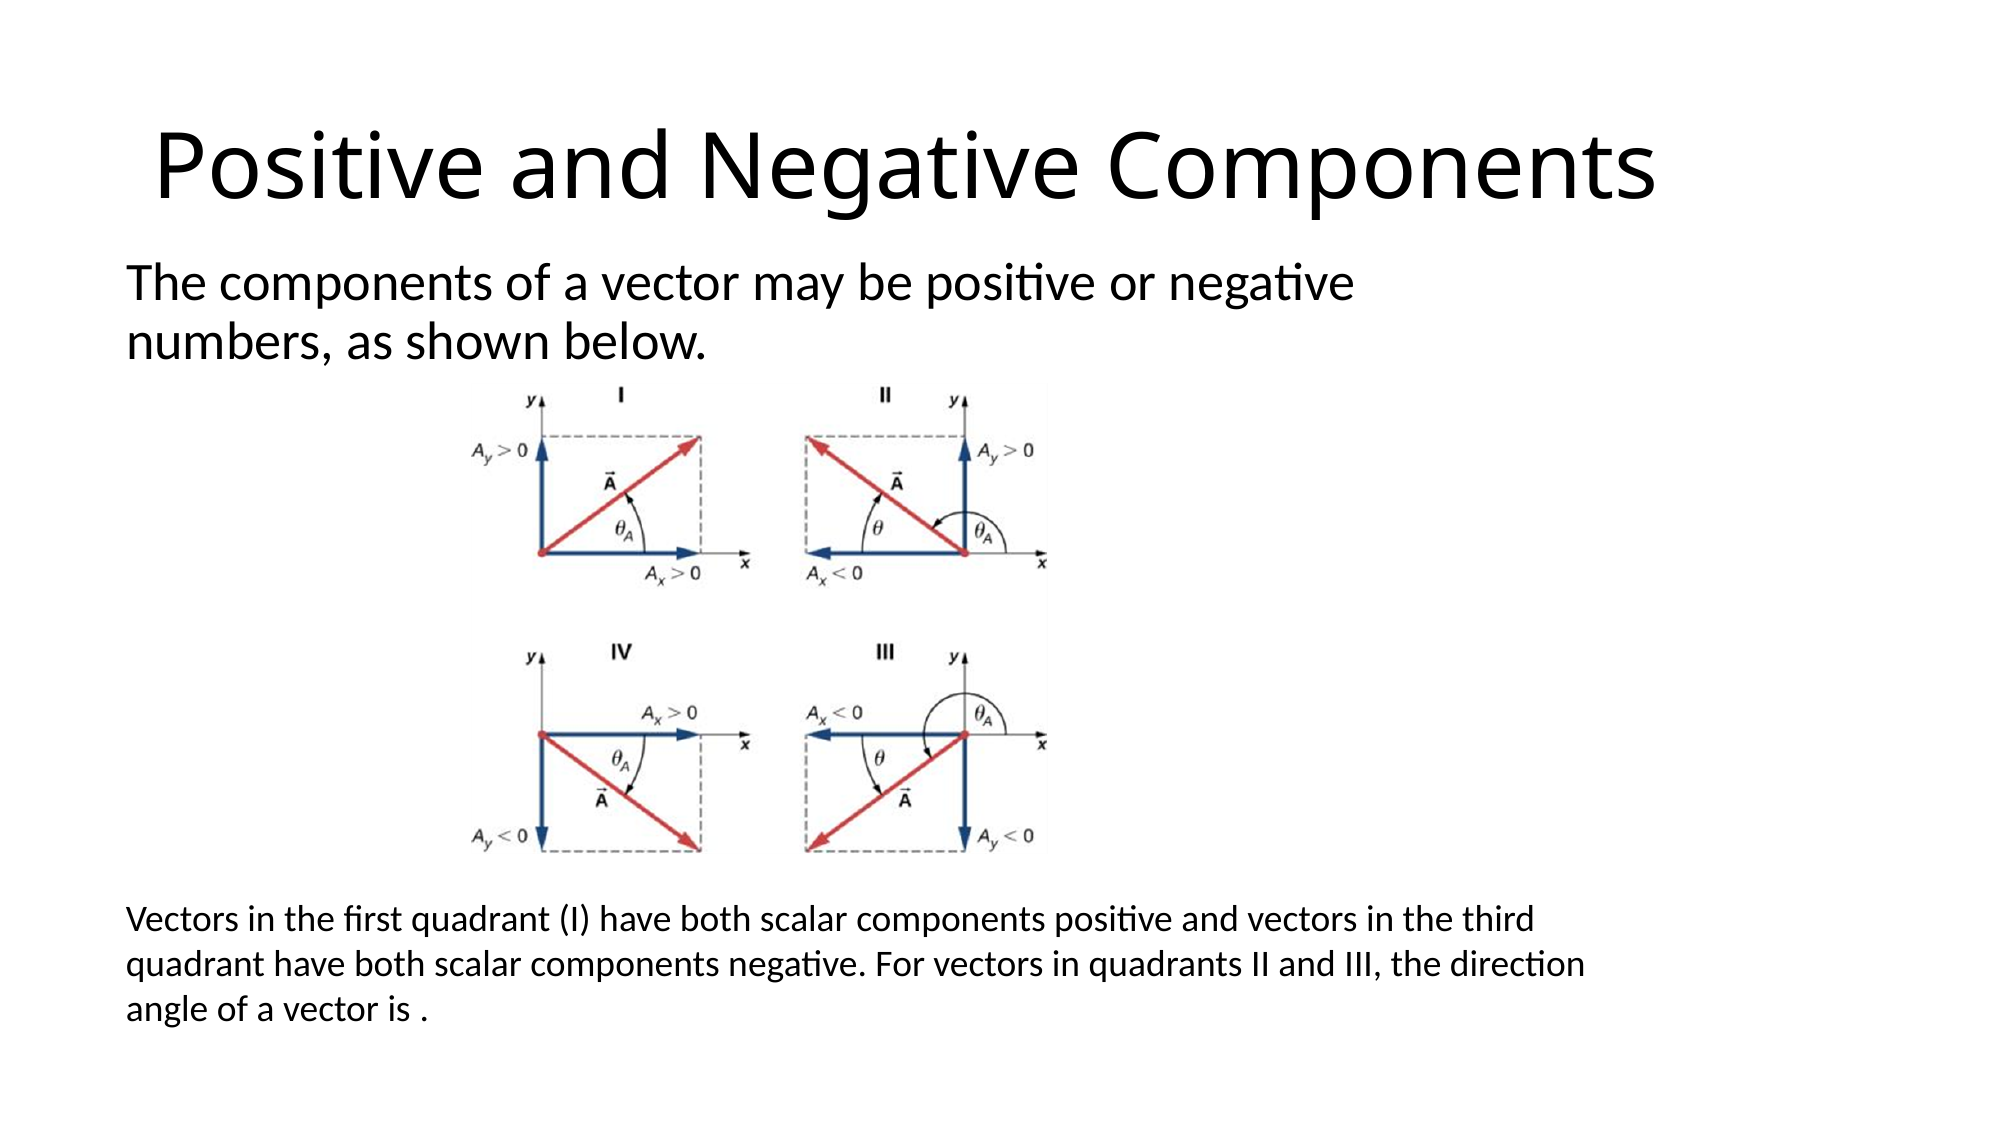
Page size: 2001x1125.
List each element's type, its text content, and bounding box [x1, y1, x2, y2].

list The components of a vector may be positive or negative numbers, as shown below. [111, 246, 1462, 384]
picture [217, 383, 1300, 854]
title Positive and Negative Components [137, 59, 1863, 278]
